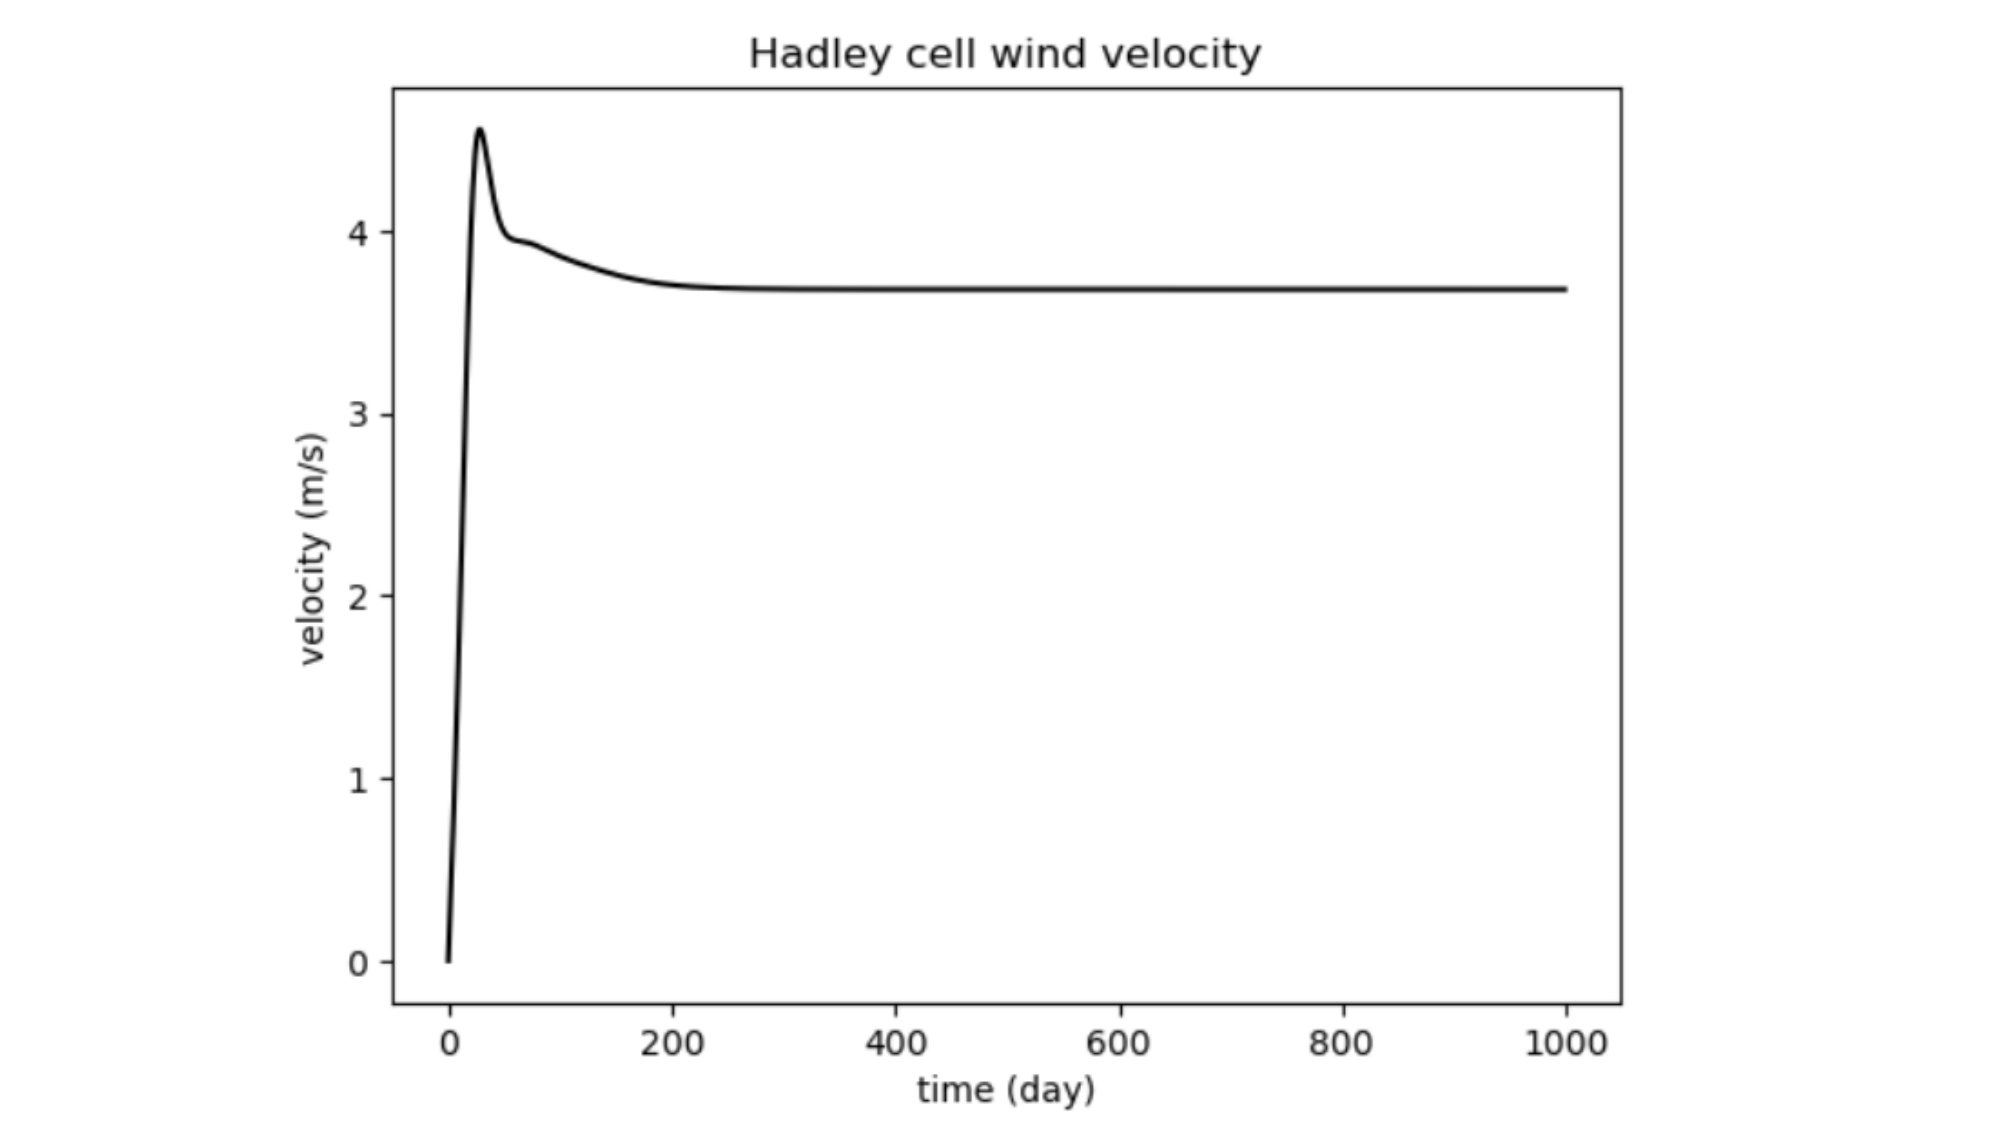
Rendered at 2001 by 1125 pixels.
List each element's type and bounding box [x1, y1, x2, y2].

picture [244, 19, 1648, 1125]
